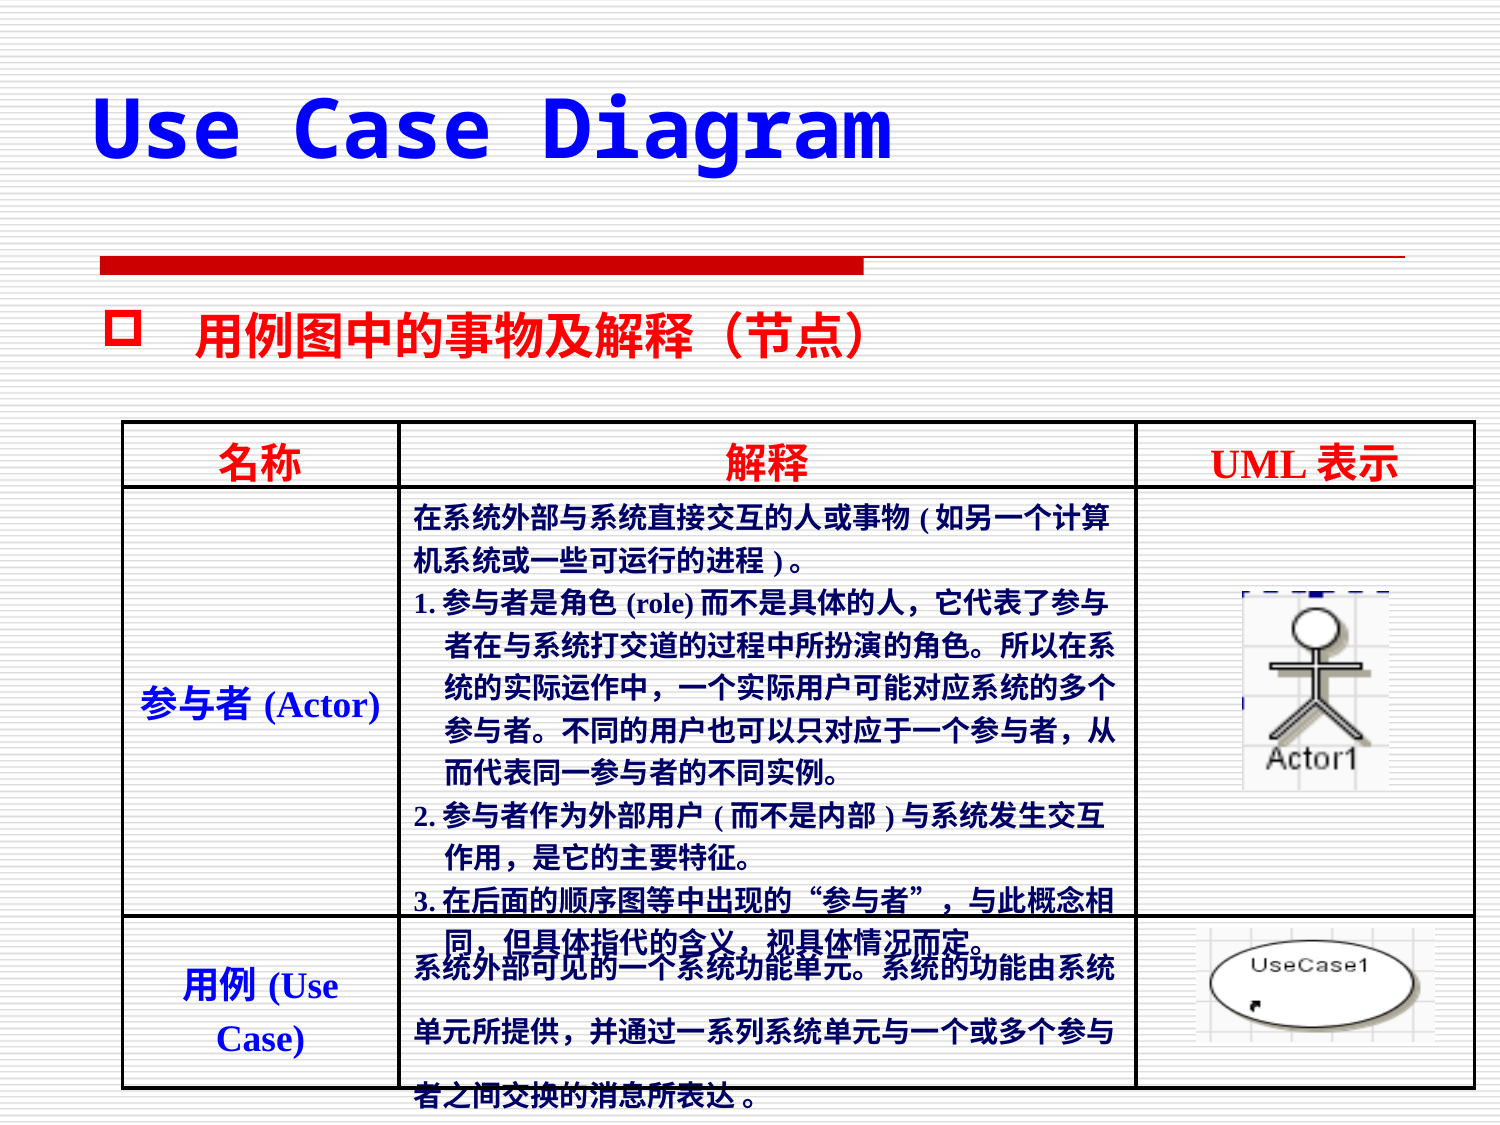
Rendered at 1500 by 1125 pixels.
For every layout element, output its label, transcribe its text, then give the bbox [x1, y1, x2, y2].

table_cell [1138, 489, 1473, 914]
table_header UML表示 [1138, 424, 1473, 485]
picture [0, 0, 1500, 1125]
table_header 解释 [401, 424, 1134, 485]
table_cell 参与者(Actor) [124, 489, 397, 914]
table_cell 在系统外部与系统直接交互的人或事物(如另一个计算 机系统或一些可运行的进程)。 1.参与者是角色(role)而不是具体的人，它代表了参与者在与系统打交道的过程中所扮演的角色。所以在系统的实际运作中，一个实际用户可能对应系统的多个参与者。不同的用户也可以只对应于一个参与者，从而代表同一参与者的不同实例。 2.参与者作为外部用户(而不是内部)与系统发生交互作用，是它的主要特征。 3.在后面的顺序图等中出现的“参与者”，与此概念相同，但具体指代的含义，视具体情况而定。 [401, 489, 1134, 914]
table_header 名称 [124, 424, 397, 485]
text_box 用例图中的事物及解释（节点） [100, 304, 918, 363]
table_cell 用例(Use Case) [124, 918, 397, 1086]
text_box Use Case Diagram [78, 67, 1316, 183]
table_cell 系统外部可见的一个系统功能单元。系统的功能由系统单元所提供，并通过一系列系统单元与一个或多个参与者之间交换的消息所表达 。 [401, 918, 1134, 1086]
table_cell [1138, 918, 1473, 1086]
